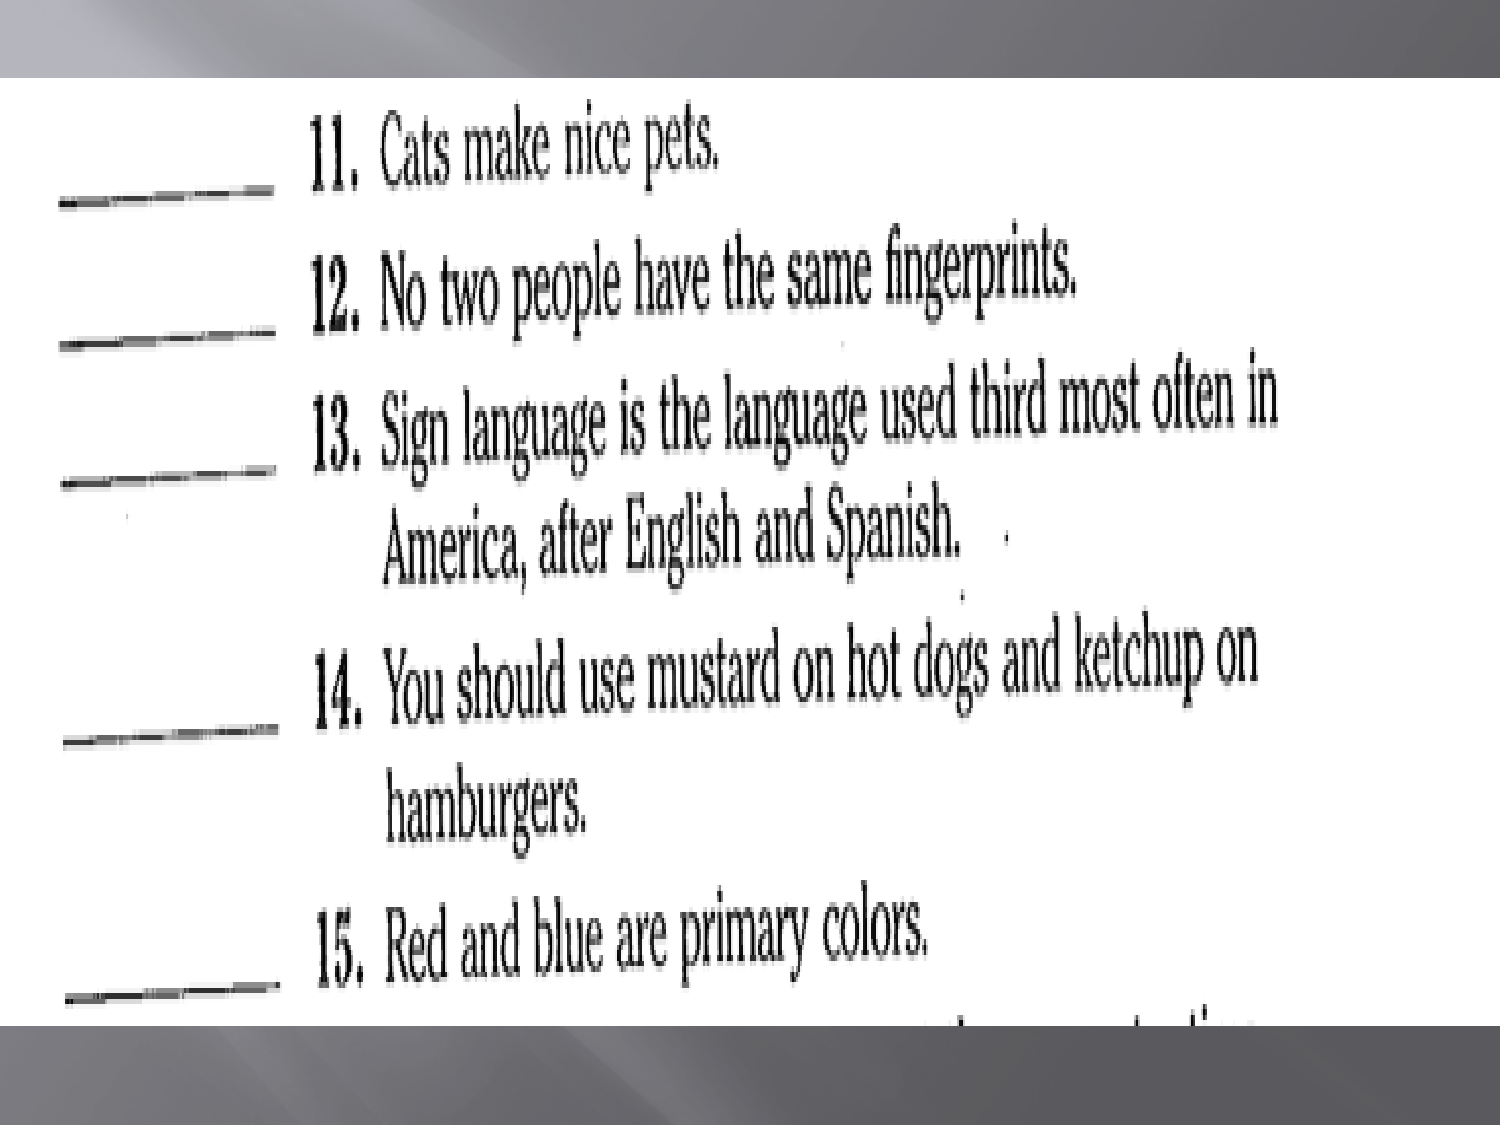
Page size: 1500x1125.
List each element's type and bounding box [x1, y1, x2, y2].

picture [0, 78, 1500, 1026]
